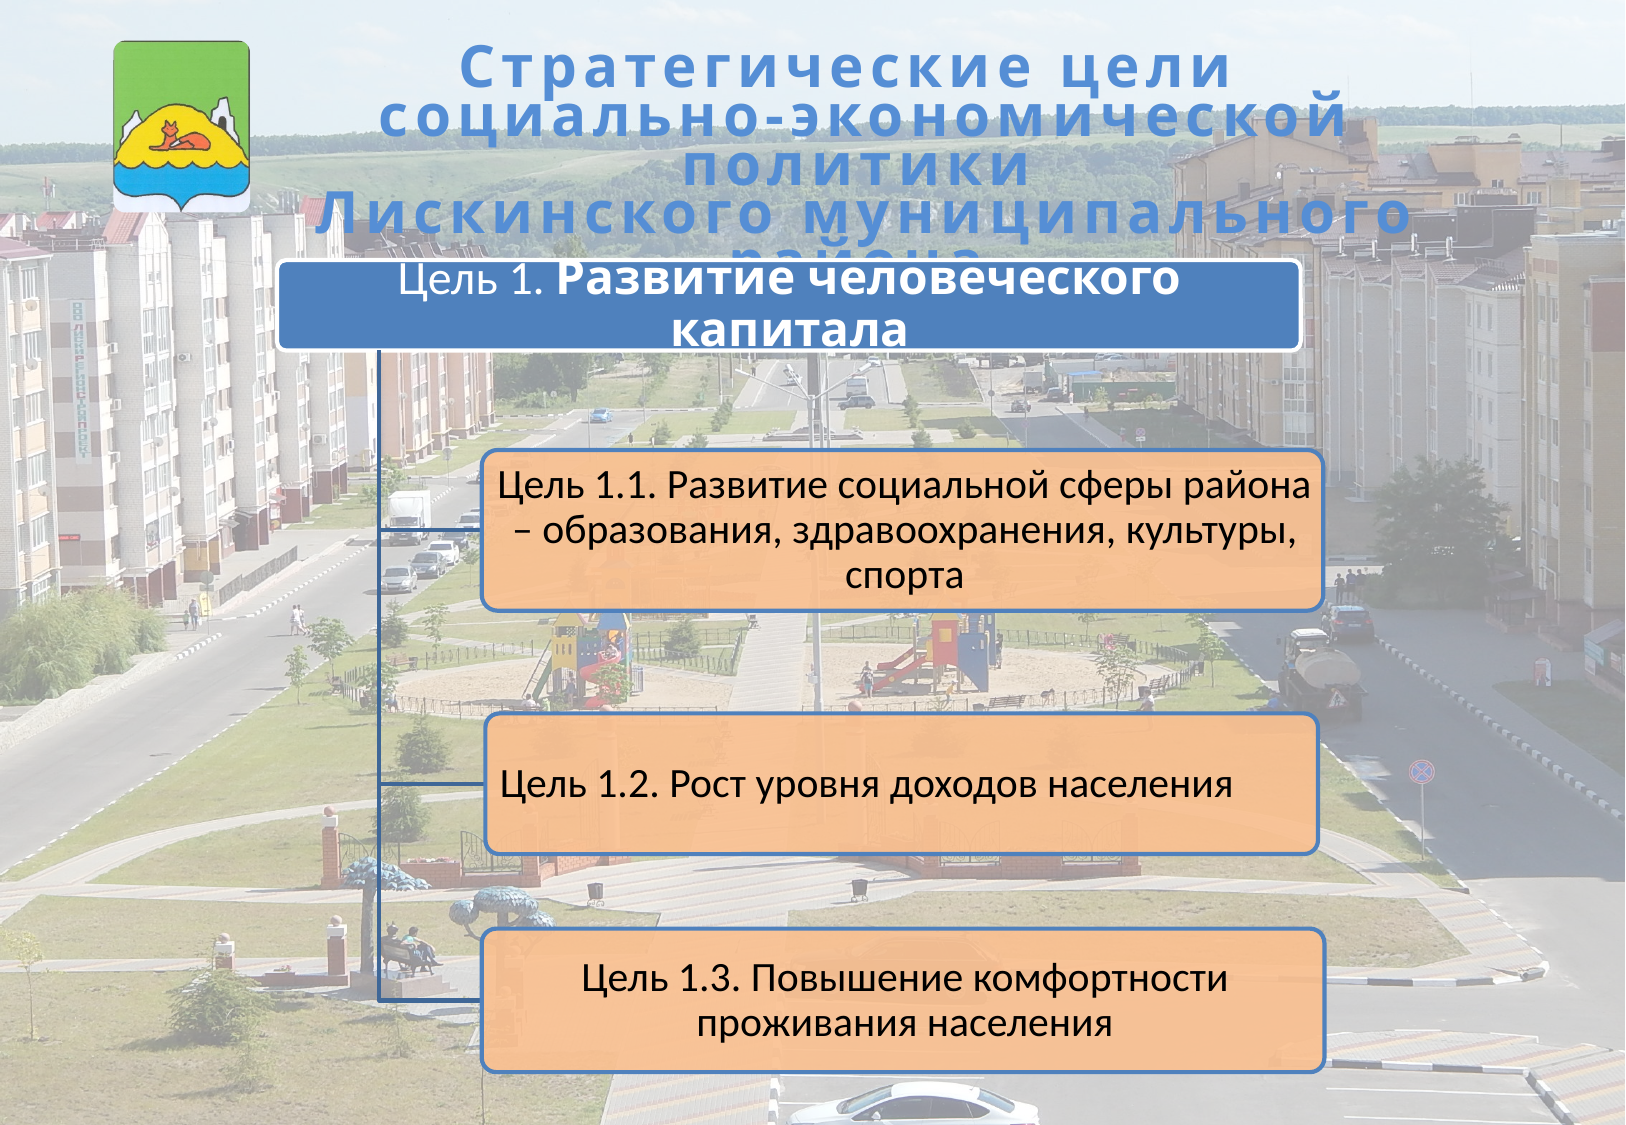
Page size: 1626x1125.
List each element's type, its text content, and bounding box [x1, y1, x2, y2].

text_box Стратегические цели социально-экономической политики Лискинского муниципального района на период до 2035 года [181, 40, 1553, 258]
table_cell [0, 0, 1625, 1125]
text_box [32, 259, 1569, 1095]
picture [113, 40, 251, 213]
